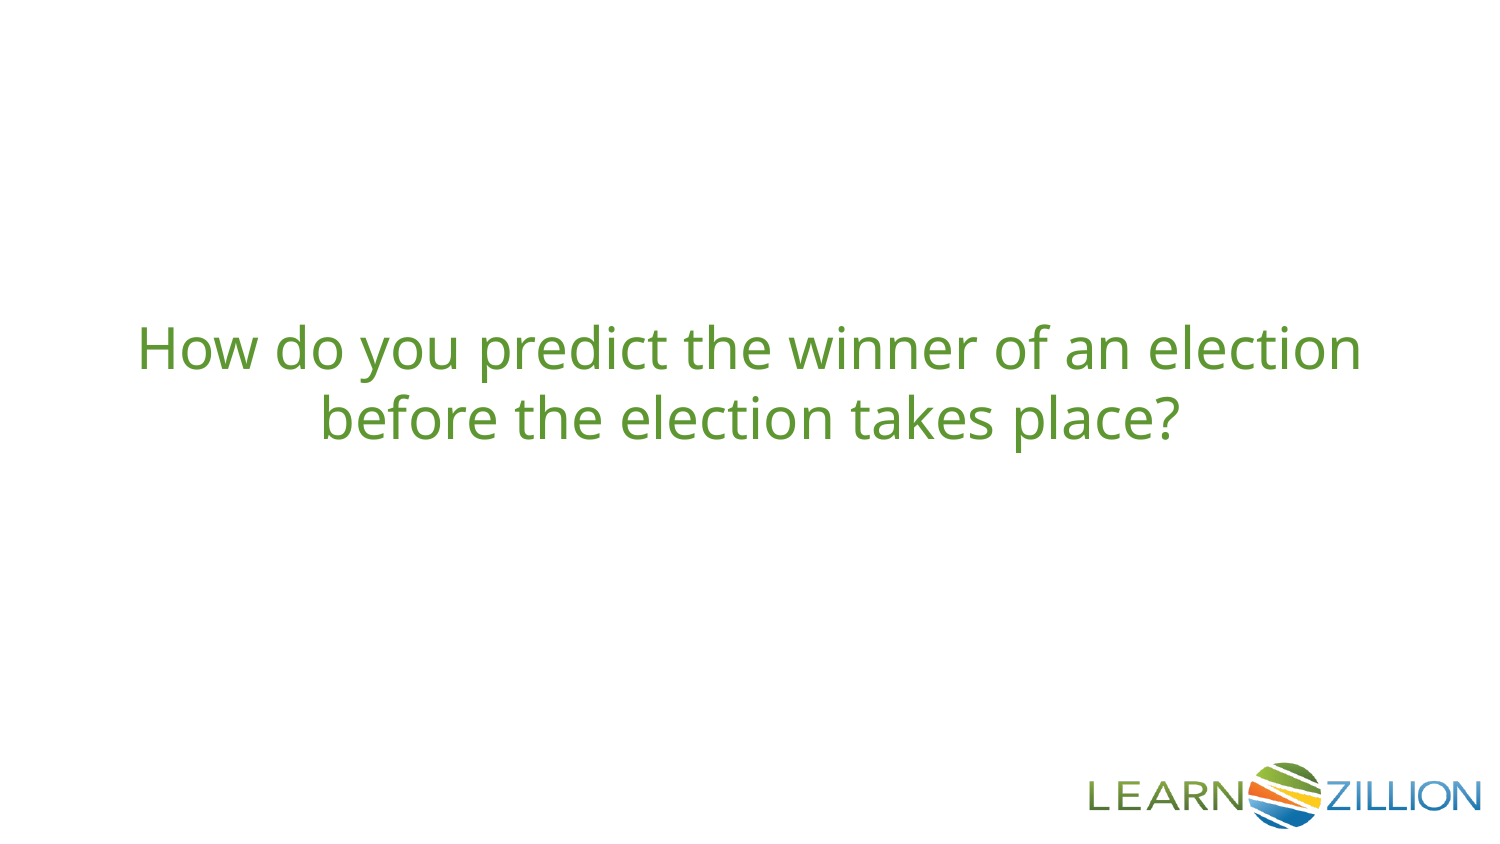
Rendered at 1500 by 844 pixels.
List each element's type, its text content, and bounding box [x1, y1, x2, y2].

picture [1087, 759, 1482, 831]
text_box How do you predict the winner of an election before the election takes place? [93, 303, 1407, 422]
